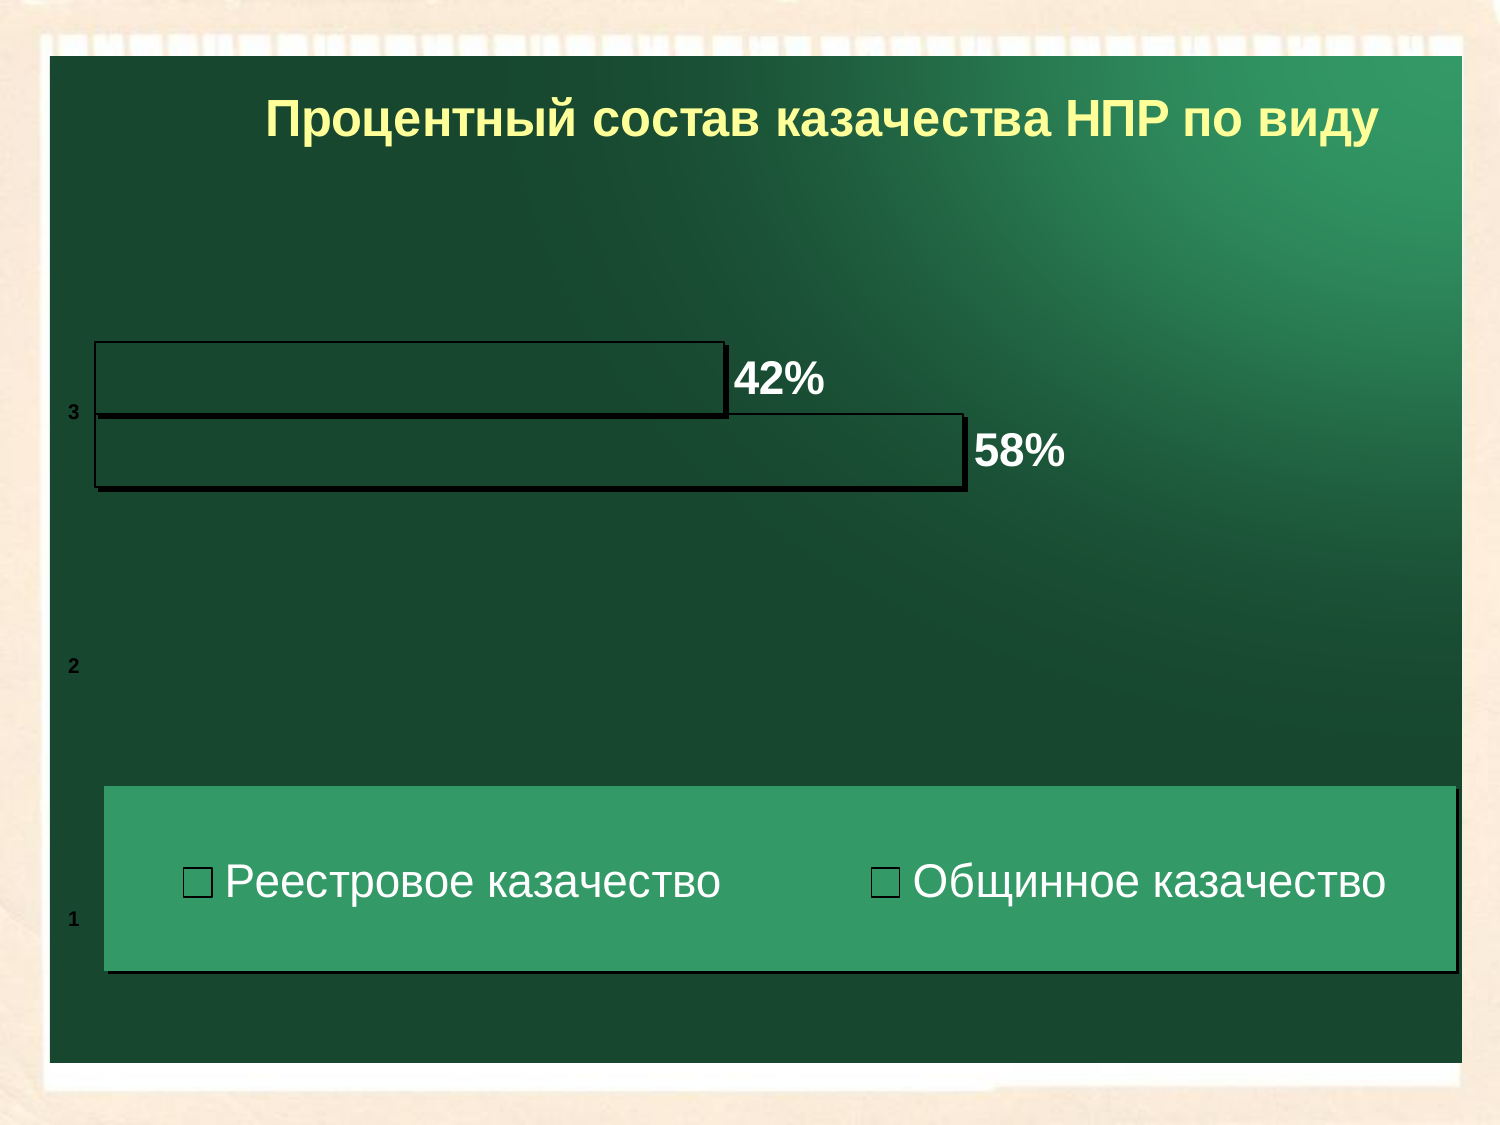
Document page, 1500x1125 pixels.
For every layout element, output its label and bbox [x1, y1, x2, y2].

list [40, 47, 1471, 1071]
picture [0, 0, 1500, 1125]
